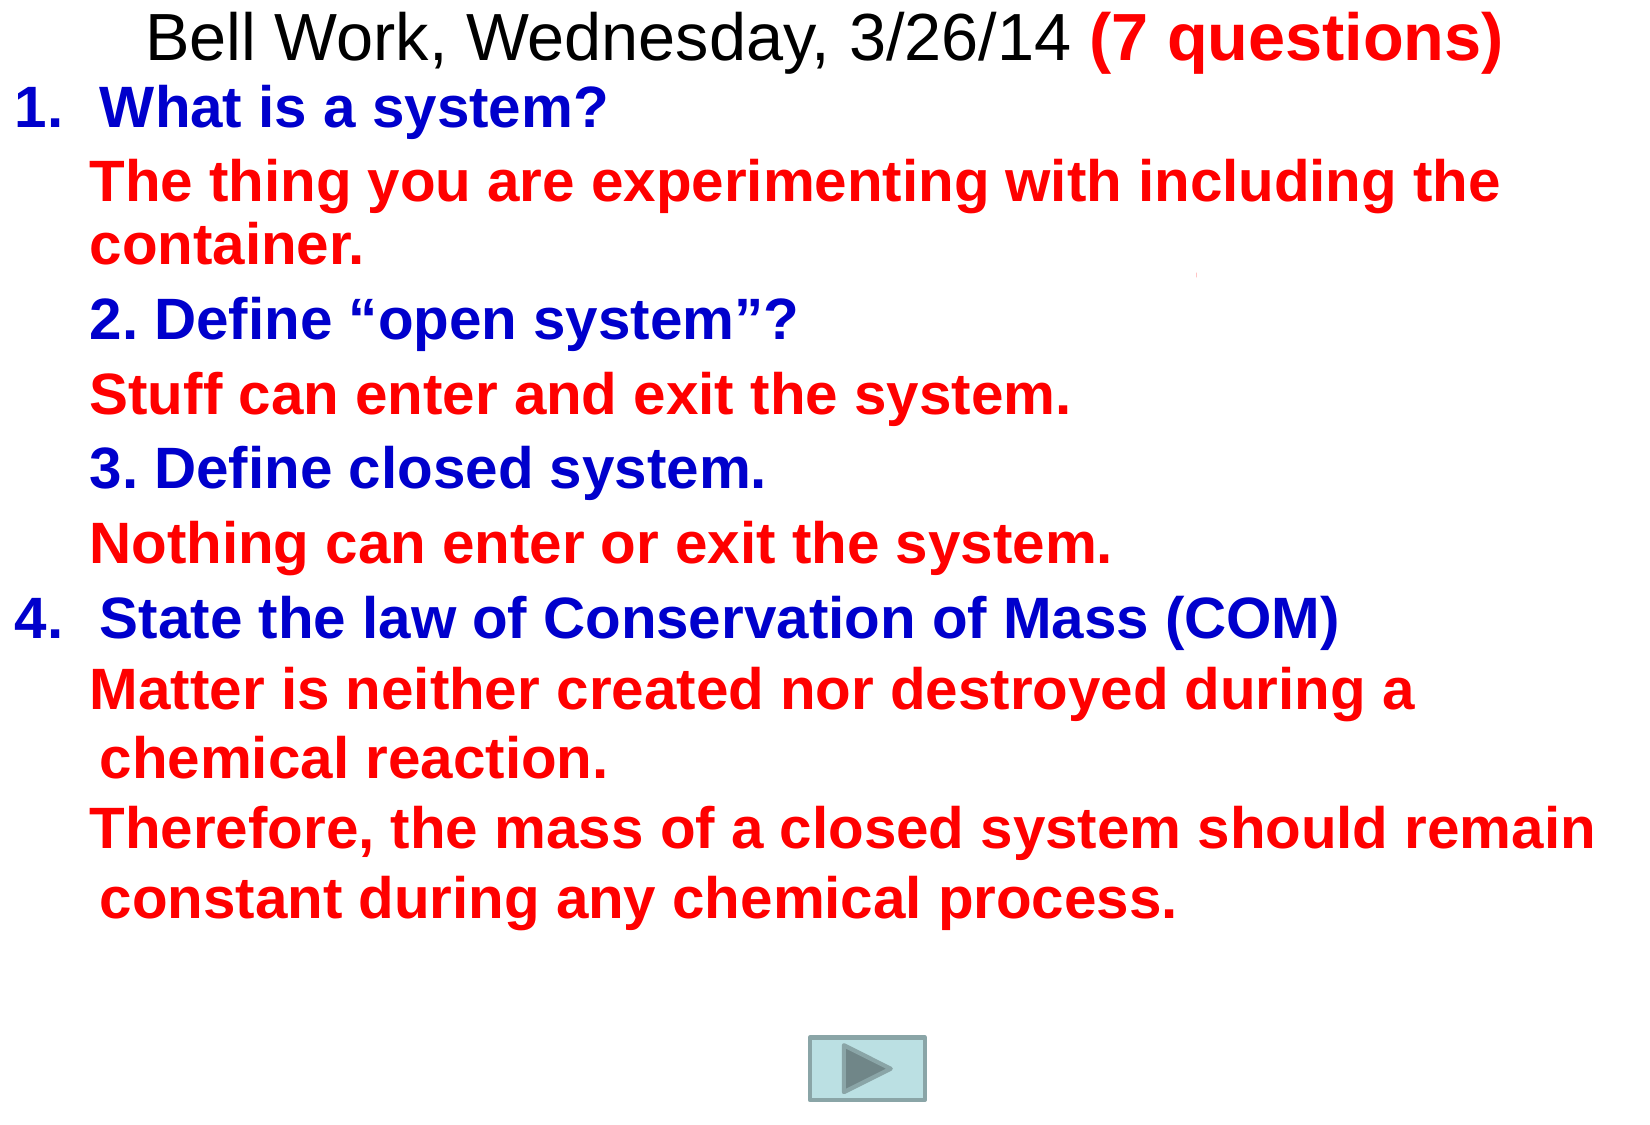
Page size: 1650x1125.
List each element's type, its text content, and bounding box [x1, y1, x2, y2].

text_box Bell Work, Wednesday, 3/26/14 (7 questions) [0, 0, 1650, 68]
text_box What is a system? The thing you are experimenting with including the container. 2. Define “open system”? Stuff can enter and exit the system. 3. Define closed system. Nothing can enter or exit the system. State the law of Conservation of Mass (COM) Matter is neither created nor destroyed during a chemical reaction. Therefore, the mass of a closed system should remain constant during any chemical process. [0, 69, 1650, 1100]
text_box [808, 1035, 927, 1102]
